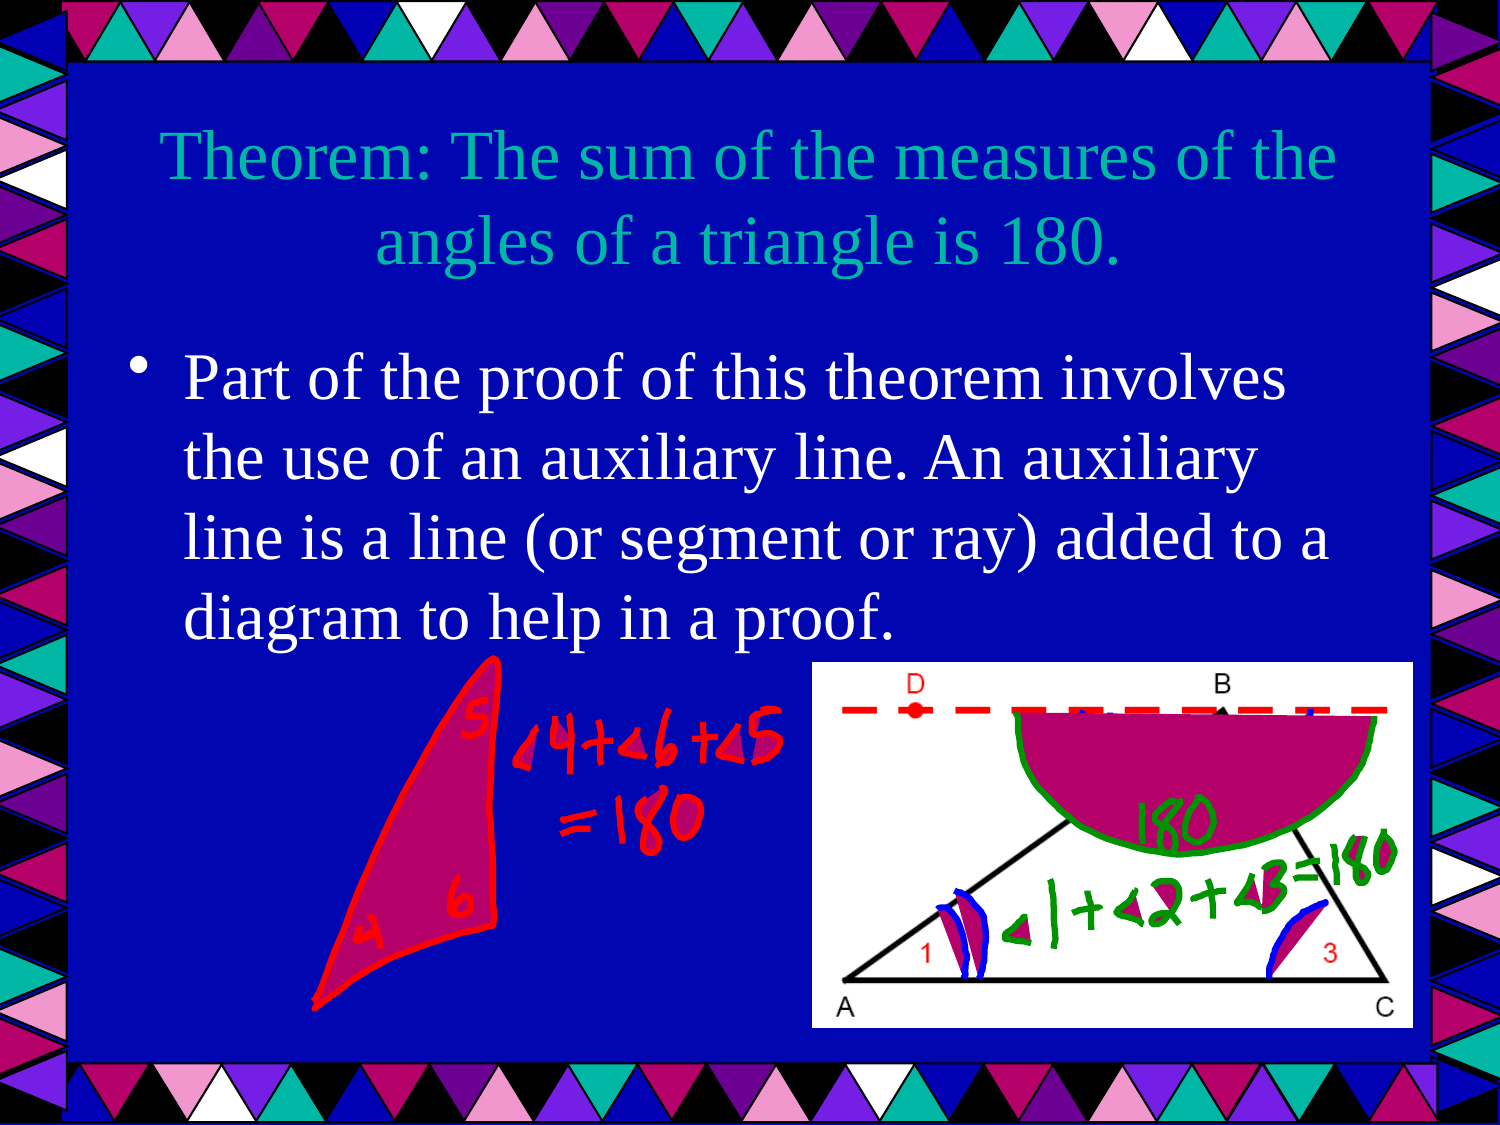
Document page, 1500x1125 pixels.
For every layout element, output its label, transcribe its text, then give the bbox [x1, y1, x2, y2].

text_box [313, 658, 499, 1011]
text_box [673, 794, 702, 838]
text_box [718, 723, 745, 762]
text_box [601, 740, 613, 744]
text_box [553, 716, 568, 747]
picture [812, 662, 1413, 1028]
text_box [515, 727, 539, 769]
text_box [620, 727, 647, 758]
list Part of the proof of this theorem involves the use of an auxiliary line. An auxiliary line is a line (or segment or ray) added to a diagram to help in a proof. [112, 324, 1388, 1001]
text_box [598, 719, 602, 765]
text_box [560, 828, 591, 835]
text_box [658, 708, 675, 767]
text_box [369, 914, 381, 949]
text_box [562, 811, 597, 822]
text_box [461, 699, 486, 737]
text_box [751, 708, 780, 763]
text_box [450, 877, 471, 915]
text_box [568, 714, 572, 775]
title Theorem: The sum of the measures of the angles of a triangle is 180. [112, 99, 1388, 288]
text_box [355, 926, 375, 941]
text_box [583, 741, 600, 749]
text_box [637, 787, 666, 853]
